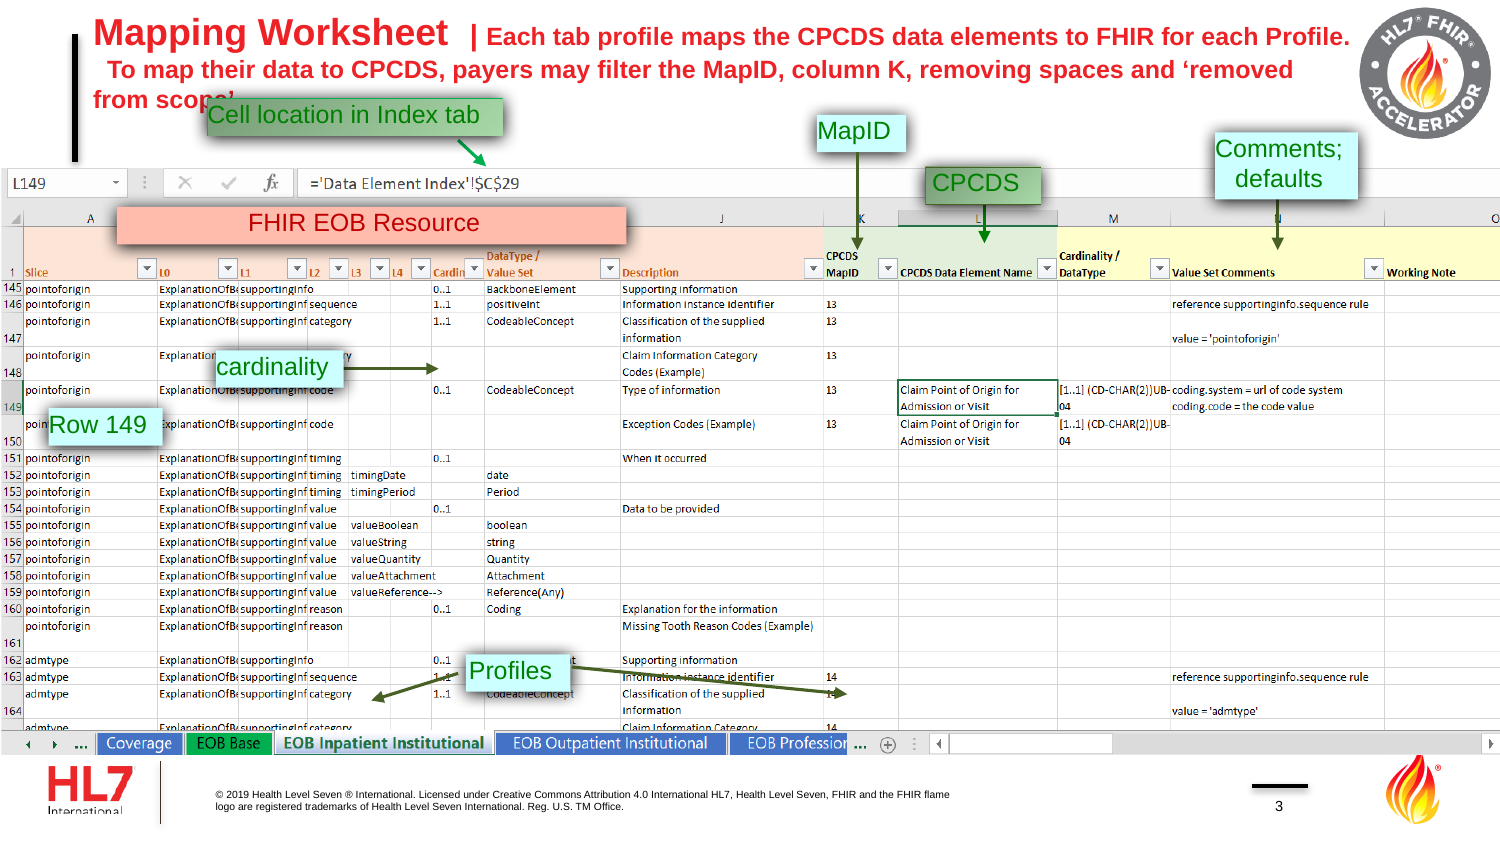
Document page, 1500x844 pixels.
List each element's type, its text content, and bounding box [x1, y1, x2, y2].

text_box Cell location in Index tab [207, 98, 503, 136]
title Mapping Worksheet | Each tab profile maps the CPCDS data elements to FHIR for each Profile. To map their data to CPCDS, payers may filter the MapID, column K, removing spaces and ‘removed from scope’ [93, 0, 1359, 125]
picture [1359, 7, 1491, 139]
footer © 2019 Health Level Seven ® International. Licensed under Creative Commons Attribution 4.0 International HL7, Health Level Seven, FHIR and the FHIR flame logo are registered trademarks of Health Level Seven International. Reg. U.S. TM Office. [215, 786, 959, 813]
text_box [571, 666, 848, 695]
picture [1, 167, 1500, 824]
text_box Comments; defaults [1215, 132, 1358, 166]
slide_number 3 [1257, 788, 1302, 815]
text_box MapID [816, 114, 907, 153]
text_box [457, 139, 487, 167]
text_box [371, 673, 459, 701]
